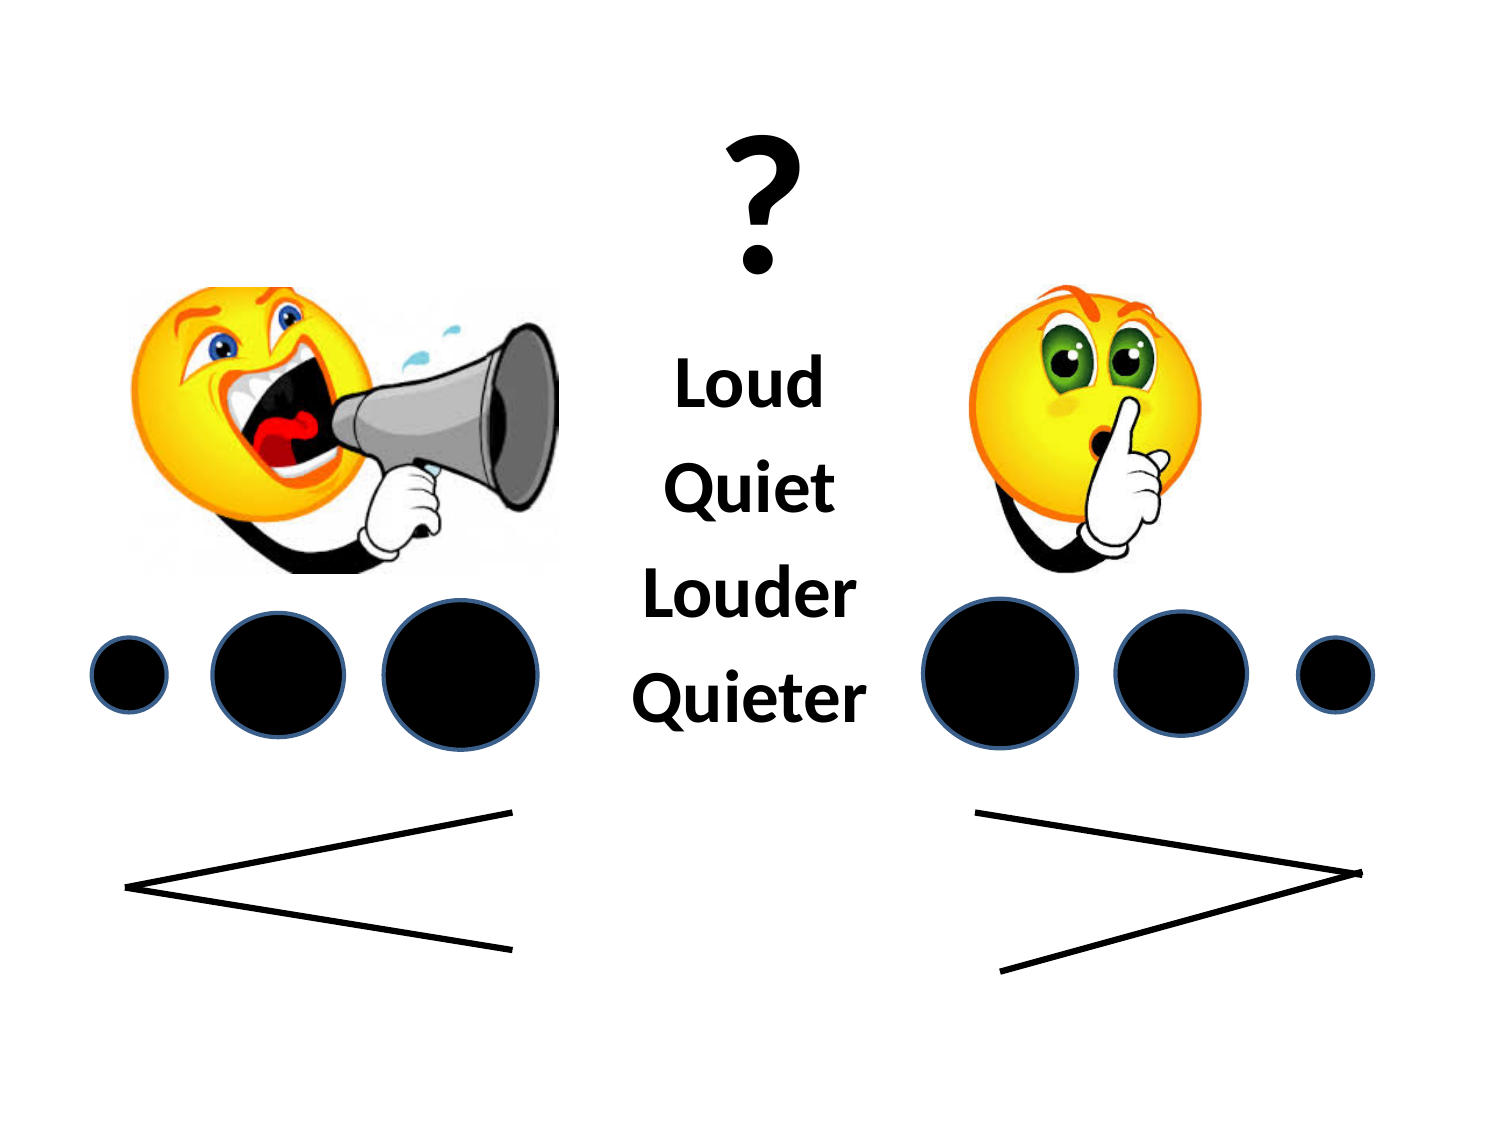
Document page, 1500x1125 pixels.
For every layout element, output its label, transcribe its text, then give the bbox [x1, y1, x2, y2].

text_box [124, 812, 513, 887]
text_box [999, 871, 1363, 972]
picture [128, 287, 560, 574]
text_box [381, 598, 540, 752]
text_box [210, 610, 347, 740]
list Loud Quiet Louder Quieter [75, 324, 1425, 1005]
picture [968, 284, 1204, 574]
title ? [87, 99, 1438, 288]
text_box [89, 635, 169, 715]
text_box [124, 887, 513, 951]
text_box [920, 596, 1080, 751]
text_box [1295, 635, 1376, 715]
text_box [974, 812, 1363, 876]
text_box [1113, 609, 1250, 738]
